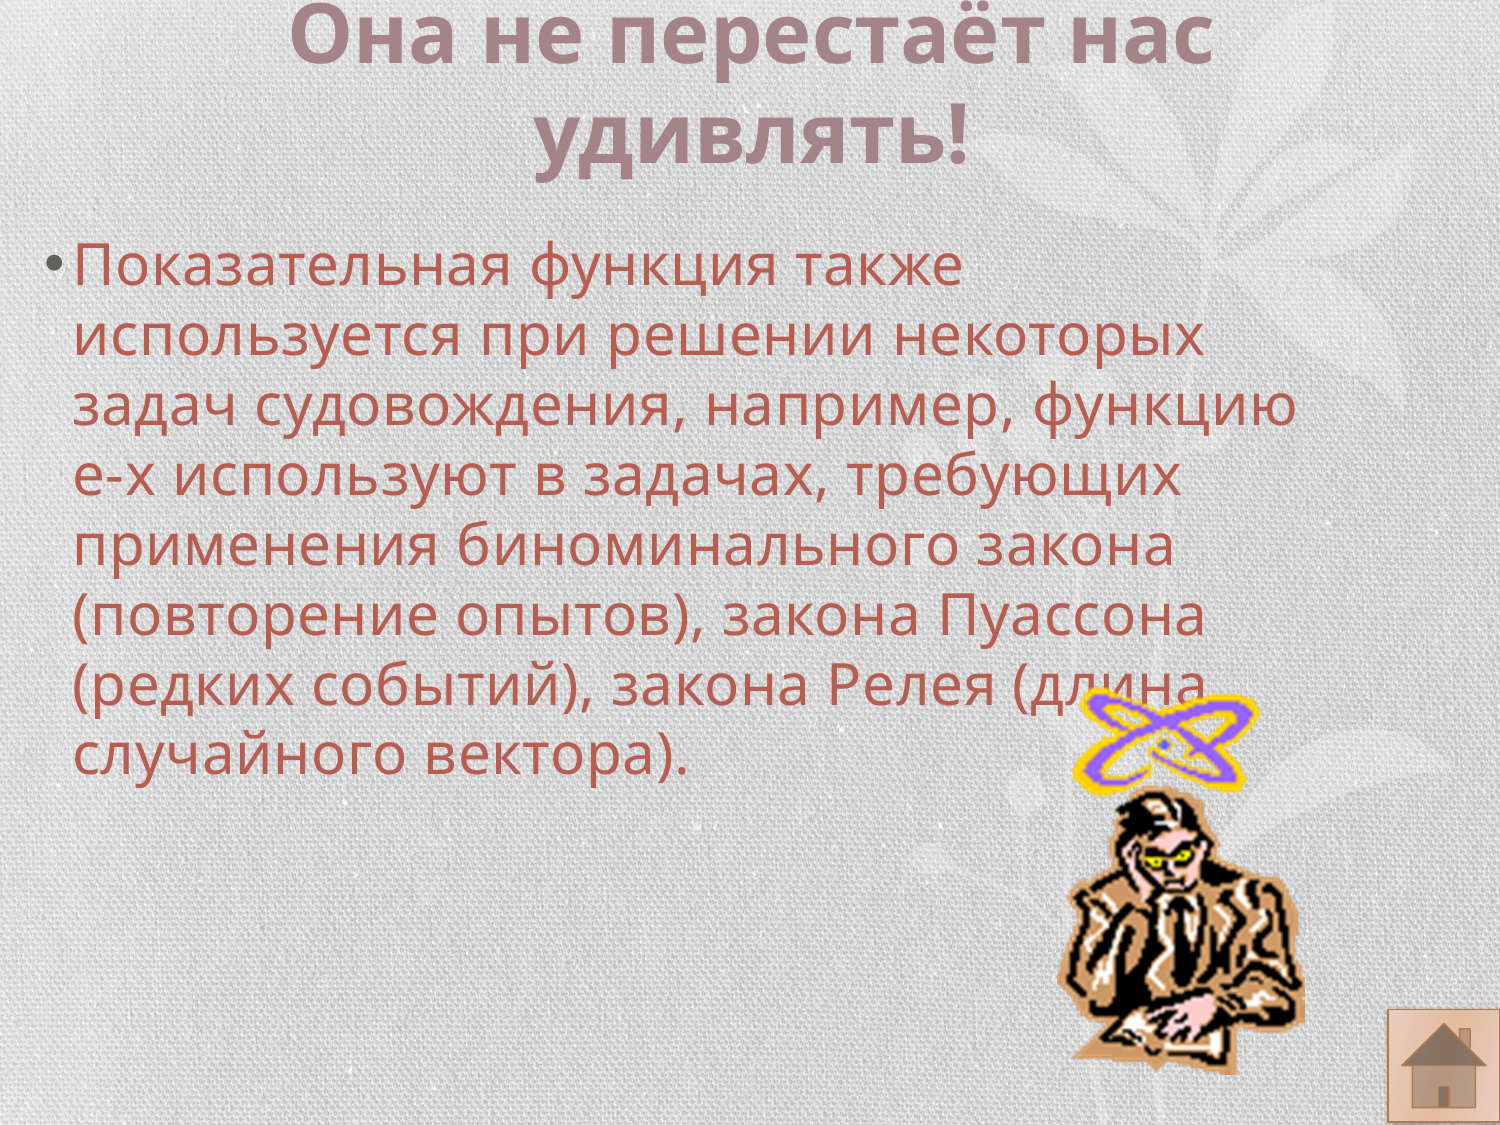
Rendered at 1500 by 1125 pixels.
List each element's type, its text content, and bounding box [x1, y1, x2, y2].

text_box [1387, 1009, 1500, 1123]
picture [1057, 633, 1305, 1076]
list Показательная функция также используется при решении некоторых задач судовождения, например, функцию е-x используют в задачах, требующих применения биноминального закона (повторение опытов), закона Пуассона (редких событий), закона Релея (длина случайного вектора). [29, 220, 1380, 963]
title Она не перестаёт нас удивлять! [76, 0, 1427, 188]
